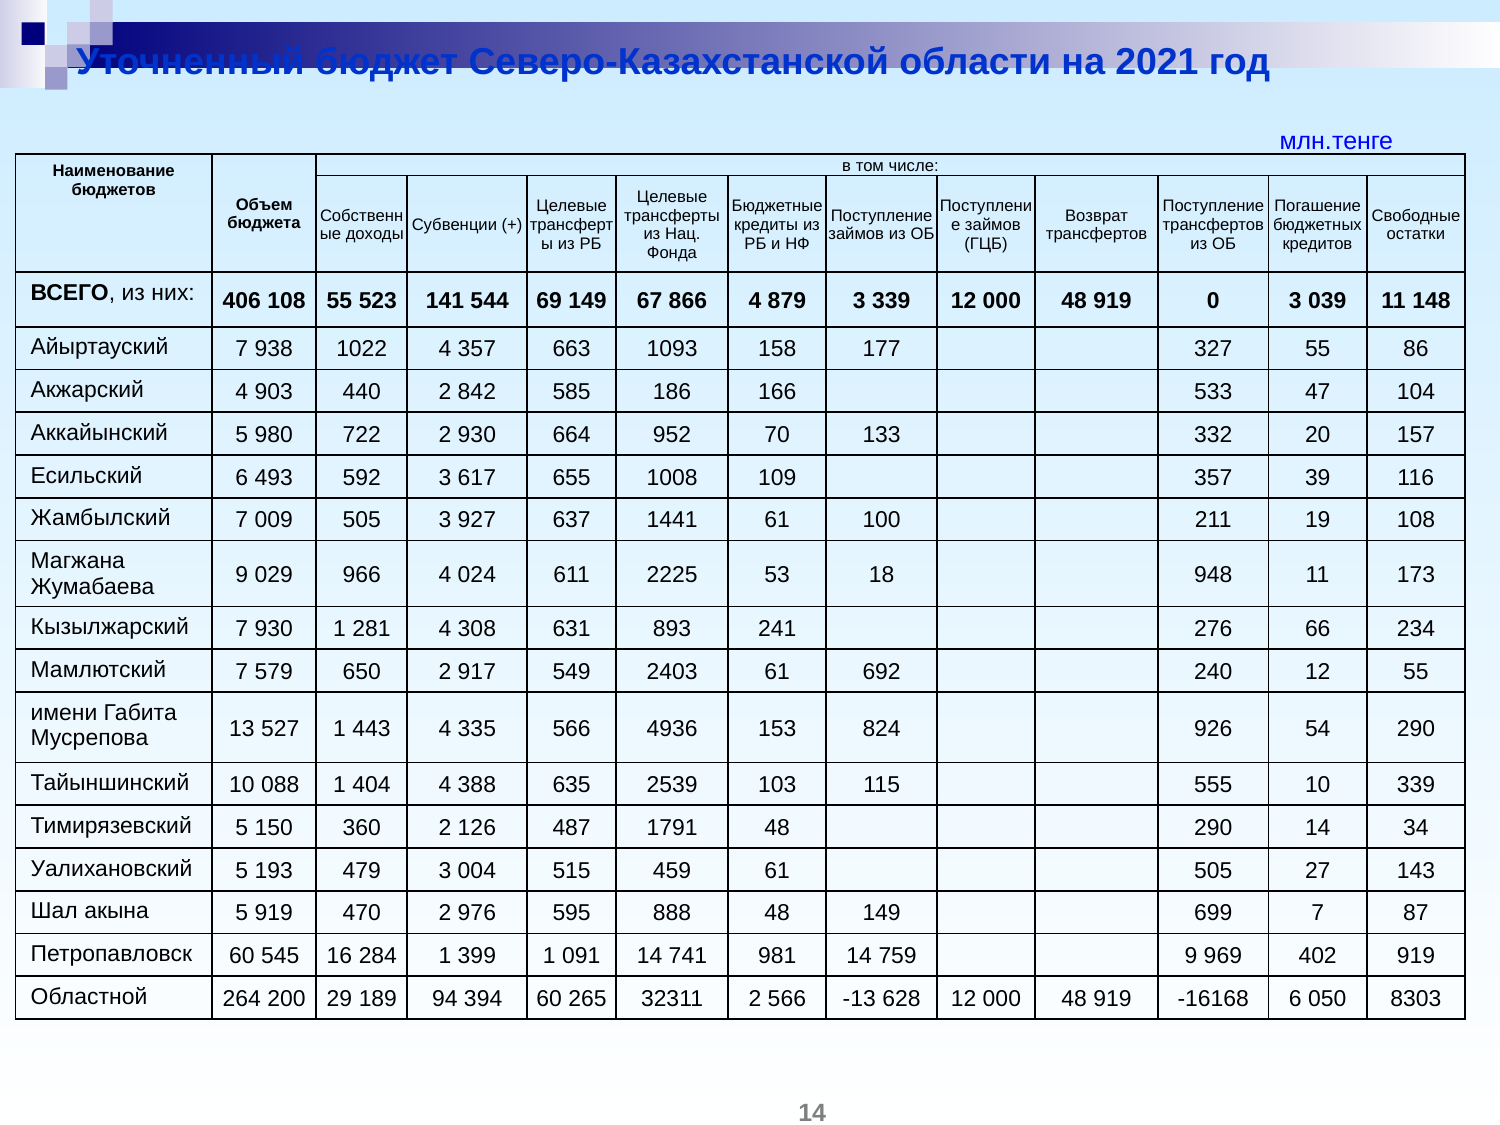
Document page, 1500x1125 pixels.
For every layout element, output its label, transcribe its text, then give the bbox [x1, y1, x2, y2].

table_cell Поступление трансфертов из ОБ [1159, 176, 1268, 271]
table_cell 2 126 [408, 806, 526, 847]
table_cell 505 [1159, 849, 1268, 890]
table_cell 1008 [617, 456, 727, 497]
table_cell 3 927 [408, 499, 526, 540]
table_cell 16 284 [317, 934, 406, 975]
table_cell 637 [528, 499, 615, 540]
table_cell [1036, 650, 1157, 691]
table_cell 108 [1368, 499, 1464, 540]
table_cell 655 [528, 456, 615, 497]
table_cell [1036, 499, 1157, 540]
table_cell 4 024 [408, 541, 526, 606]
table_cell [827, 607, 936, 648]
table_cell 9 969 [1159, 934, 1268, 975]
table_cell [938, 413, 1034, 454]
table_cell 592 [317, 456, 406, 497]
table_cell Собственные доходы [317, 176, 406, 271]
table_cell [938, 499, 1034, 540]
table_cell 143 [1368, 849, 1464, 890]
table_cell 1 091 [528, 934, 615, 975]
table_cell 487 [528, 806, 615, 847]
table_cell 533 [1159, 370, 1268, 411]
table_cell Субвенции (+) [408, 176, 526, 271]
table_cell [1036, 849, 1157, 890]
table_header Объем бюджета [213, 155, 315, 271]
table_cell 2 566 [729, 977, 825, 1018]
table_cell Тайыншинский [16, 763, 211, 804]
table_cell 7 930 [213, 607, 315, 648]
table_cell 663 [528, 328, 615, 369]
table_cell [938, 806, 1034, 847]
table_cell 7 009 [213, 499, 315, 540]
table_cell 34 [1368, 806, 1464, 847]
table_cell 61 [729, 650, 825, 691]
table_cell 86 [1368, 328, 1464, 369]
table_cell Шал акына [16, 892, 211, 933]
table_cell 153 [729, 693, 825, 762]
table_cell 7 579 [213, 650, 315, 691]
table_cell 7 938 [213, 328, 315, 369]
table_cell 1 404 [317, 763, 406, 804]
table_cell 4 335 [408, 693, 526, 762]
table_cell [938, 328, 1034, 369]
title Уточненный бюджет Северо-Казахстанской области на 2021 год [56, 62, 1500, 102]
table_cell [827, 849, 936, 890]
table_cell 4 308 [408, 607, 526, 648]
table_cell 27 [1269, 849, 1366, 890]
table_cell [827, 806, 936, 847]
table_cell 104 [1368, 370, 1464, 411]
table_cell 981 [729, 934, 825, 975]
table_cell 103 [729, 763, 825, 804]
table_cell [938, 693, 1034, 762]
table_cell 1093 [617, 328, 727, 369]
table_cell 133 [827, 413, 936, 454]
table_cell 5 193 [213, 849, 315, 890]
table_cell 141 544 [408, 273, 526, 326]
table_cell -13 628 [827, 977, 936, 1018]
table_cell 3 039 [1269, 273, 1366, 326]
table_cell [1036, 693, 1157, 762]
table_cell 14 [1269, 806, 1366, 847]
table_cell -16168 [1159, 977, 1268, 1018]
table_cell 54 [1269, 693, 1366, 762]
table_cell 1 443 [317, 693, 406, 762]
table_cell 1 281 [317, 607, 406, 648]
table_cell [1036, 607, 1157, 648]
table_cell Магжана Жумабаева [16, 541, 211, 606]
table_cell 264 200 [213, 977, 315, 1018]
table_cell 3 339 [827, 273, 936, 326]
table_cell 211 [1159, 499, 1268, 540]
table_cell 48 919 [1036, 273, 1157, 326]
table_cell 66 [1269, 607, 1366, 648]
table_cell Бюджетные кредиты из РБ и НФ [729, 176, 825, 271]
table_cell 12 000 [938, 273, 1034, 326]
table_cell 2 930 [408, 413, 526, 454]
table_cell 479 [317, 849, 406, 890]
table_cell 1 399 [408, 934, 526, 975]
table_cell Уалихановский [16, 849, 211, 890]
table_cell 549 [528, 650, 615, 691]
table_cell 11 148 [1368, 273, 1464, 326]
table_cell [1036, 763, 1157, 804]
table_cell 2539 [617, 763, 727, 804]
table_cell имени Габита Мусрепова [16, 693, 211, 762]
table_cell [938, 541, 1034, 606]
table_cell Поступление займов (ГЦБ) [938, 176, 1034, 271]
table_cell 505 [317, 499, 406, 540]
table_cell 650 [317, 650, 406, 691]
table_cell 1022 [317, 328, 406, 369]
table_cell 48 919 [1036, 977, 1157, 1018]
table_cell [938, 934, 1034, 975]
table_header Наименование бюджетов [16, 155, 211, 271]
table_cell [1036, 892, 1157, 933]
table_cell 55 [1368, 650, 1464, 691]
table_cell 722 [317, 413, 406, 454]
table_cell 14 741 [617, 934, 727, 975]
table_cell Возврат трансфертов [1036, 176, 1157, 271]
table_cell [1036, 413, 1157, 454]
table_cell 459 [617, 849, 727, 890]
table_cell 4936 [617, 693, 727, 762]
table_cell 55 [1269, 328, 1366, 369]
table_cell 0 [1159, 273, 1268, 326]
table_cell 47 [1269, 370, 1366, 411]
table_cell 692 [827, 650, 936, 691]
table_cell Акжарский [16, 370, 211, 411]
table_cell 276 [1159, 607, 1268, 648]
table_cell 952 [617, 413, 727, 454]
table_cell Жамбылский [16, 499, 211, 540]
table_cell 10 [1269, 763, 1366, 804]
table_cell 20 [1269, 413, 1366, 454]
table_cell 888 [617, 892, 727, 933]
table_cell 7 [1269, 892, 1366, 933]
table_cell 3 004 [408, 849, 526, 890]
table_cell 12 [1269, 650, 1366, 691]
table_cell 406 108 [213, 273, 315, 326]
table_cell 69 149 [528, 273, 615, 326]
table_cell 87 [1368, 892, 1464, 933]
table_cell ВСЕГО, из них: [16, 273, 211, 326]
table_cell Аккайынский [16, 413, 211, 454]
table_cell 2 917 [408, 650, 526, 691]
table_cell 109 [729, 456, 825, 497]
table_cell 919 [1368, 934, 1464, 975]
table_cell Кызылжарский [16, 607, 211, 648]
table_cell 186 [617, 370, 727, 411]
table_cell 402 [1269, 934, 1366, 975]
table_cell 5 150 [213, 806, 315, 847]
table_cell 39 [1269, 456, 1366, 497]
table_cell [1036, 456, 1157, 497]
table_cell Айыртауский [16, 328, 211, 369]
table_cell 6 050 [1269, 977, 1366, 1018]
table_cell 1791 [617, 806, 727, 847]
table_cell 67 866 [617, 273, 727, 326]
table_cell 55 523 [317, 273, 406, 326]
table_cell 10 088 [213, 763, 315, 804]
table_cell 290 [1159, 806, 1268, 847]
table_cell [938, 370, 1034, 411]
table_cell 60 545 [213, 934, 315, 975]
table_cell [827, 370, 936, 411]
table_cell 8303 [1368, 977, 1464, 1018]
table_cell [938, 763, 1034, 804]
table_cell 53 [729, 541, 825, 606]
table_cell 60 265 [528, 977, 615, 1018]
table_cell 29 189 [317, 977, 406, 1018]
table_cell 4 388 [408, 763, 526, 804]
table_cell 14 759 [827, 934, 936, 975]
table_header в том числе: [317, 155, 1464, 175]
table_cell 115 [827, 763, 936, 804]
table_cell 11 [1269, 541, 1366, 606]
table_cell 158 [729, 328, 825, 369]
table_cell 173 [1368, 541, 1464, 606]
table_cell 2 976 [408, 892, 526, 933]
table_cell [938, 650, 1034, 691]
table_cell 240 [1159, 650, 1268, 691]
table_cell Погашение бюджетных кредитов [1269, 176, 1366, 271]
table_cell 5 919 [213, 892, 315, 933]
table_cell 2225 [617, 541, 727, 606]
table_cell 13 527 [213, 693, 315, 762]
table_cell 149 [827, 892, 936, 933]
table_cell 70 [729, 413, 825, 454]
table_cell 2 842 [408, 370, 526, 411]
table_cell 1441 [617, 499, 727, 540]
table_cell 116 [1368, 456, 1464, 497]
table_cell [938, 849, 1034, 890]
table_cell Мамлютский [16, 650, 211, 691]
table_cell 893 [617, 607, 727, 648]
table_cell Целевые трансферты из Нац. Фонда [617, 176, 727, 271]
table_cell 635 [528, 763, 615, 804]
table_cell Тимирязевский [16, 806, 211, 847]
table_cell 332 [1159, 413, 1268, 454]
table_cell 19 [1269, 499, 1366, 540]
table_cell 94 394 [408, 977, 526, 1018]
table_cell 166 [729, 370, 825, 411]
table_cell 824 [827, 693, 936, 762]
table_cell Областной [16, 977, 211, 1018]
table_cell [938, 456, 1034, 497]
table_cell 470 [317, 892, 406, 933]
table_cell 555 [1159, 763, 1268, 804]
table_cell 699 [1159, 892, 1268, 933]
table_cell 515 [528, 849, 615, 890]
table_cell Есильский [16, 456, 211, 497]
table_cell 48 [729, 892, 825, 933]
table_cell [1036, 541, 1157, 606]
table_cell 566 [528, 693, 615, 762]
table_cell 6 493 [213, 456, 315, 497]
table_cell Свободные остатки [1368, 176, 1464, 271]
table_cell 339 [1368, 763, 1464, 804]
table_cell [1036, 934, 1157, 975]
table_cell [1036, 328, 1157, 369]
table_cell [827, 456, 936, 497]
table_cell 4 903 [213, 370, 315, 411]
table_cell 585 [528, 370, 615, 411]
table_cell 2403 [617, 650, 727, 691]
table_cell 61 [729, 499, 825, 540]
table_cell 4 879 [729, 273, 825, 326]
table_cell [938, 607, 1034, 648]
table_cell 611 [528, 541, 615, 606]
table_cell 12 000 [938, 977, 1034, 1018]
table_cell 4 357 [408, 328, 526, 369]
table_cell 440 [317, 370, 406, 411]
text_box 14 [662, 1097, 963, 1125]
table_cell 9 029 [213, 541, 315, 606]
table_cell 948 [1159, 541, 1268, 606]
table_cell 61 [729, 849, 825, 890]
table_cell [1036, 806, 1157, 847]
table_cell 241 [729, 607, 825, 648]
table_cell 100 [827, 499, 936, 540]
table_cell 18 [827, 541, 936, 606]
table_cell 290 [1368, 693, 1464, 762]
table_cell 48 [729, 806, 825, 847]
table_cell 360 [317, 806, 406, 847]
table_cell [938, 892, 1034, 933]
table_cell 926 [1159, 693, 1268, 762]
table_cell [1036, 370, 1157, 411]
table_cell 631 [528, 607, 615, 648]
text_box млн.тенге [1212, 125, 1461, 156]
table_cell 157 [1368, 413, 1464, 454]
table_cell Петропавловск [16, 934, 211, 975]
table_cell 234 [1368, 607, 1464, 648]
table_cell 327 [1159, 328, 1268, 369]
table_cell 664 [528, 413, 615, 454]
table_cell 966 [317, 541, 406, 606]
table_cell 32311 [617, 977, 727, 1018]
table_cell 357 [1159, 456, 1268, 497]
table_cell 5 980 [213, 413, 315, 454]
table_cell 3 617 [408, 456, 526, 497]
table_cell 177 [827, 328, 936, 369]
table_cell 595 [528, 892, 615, 933]
table_cell Целевые трансферты из РБ [528, 176, 615, 271]
table_cell Поступление займов из ОБ [827, 176, 936, 271]
